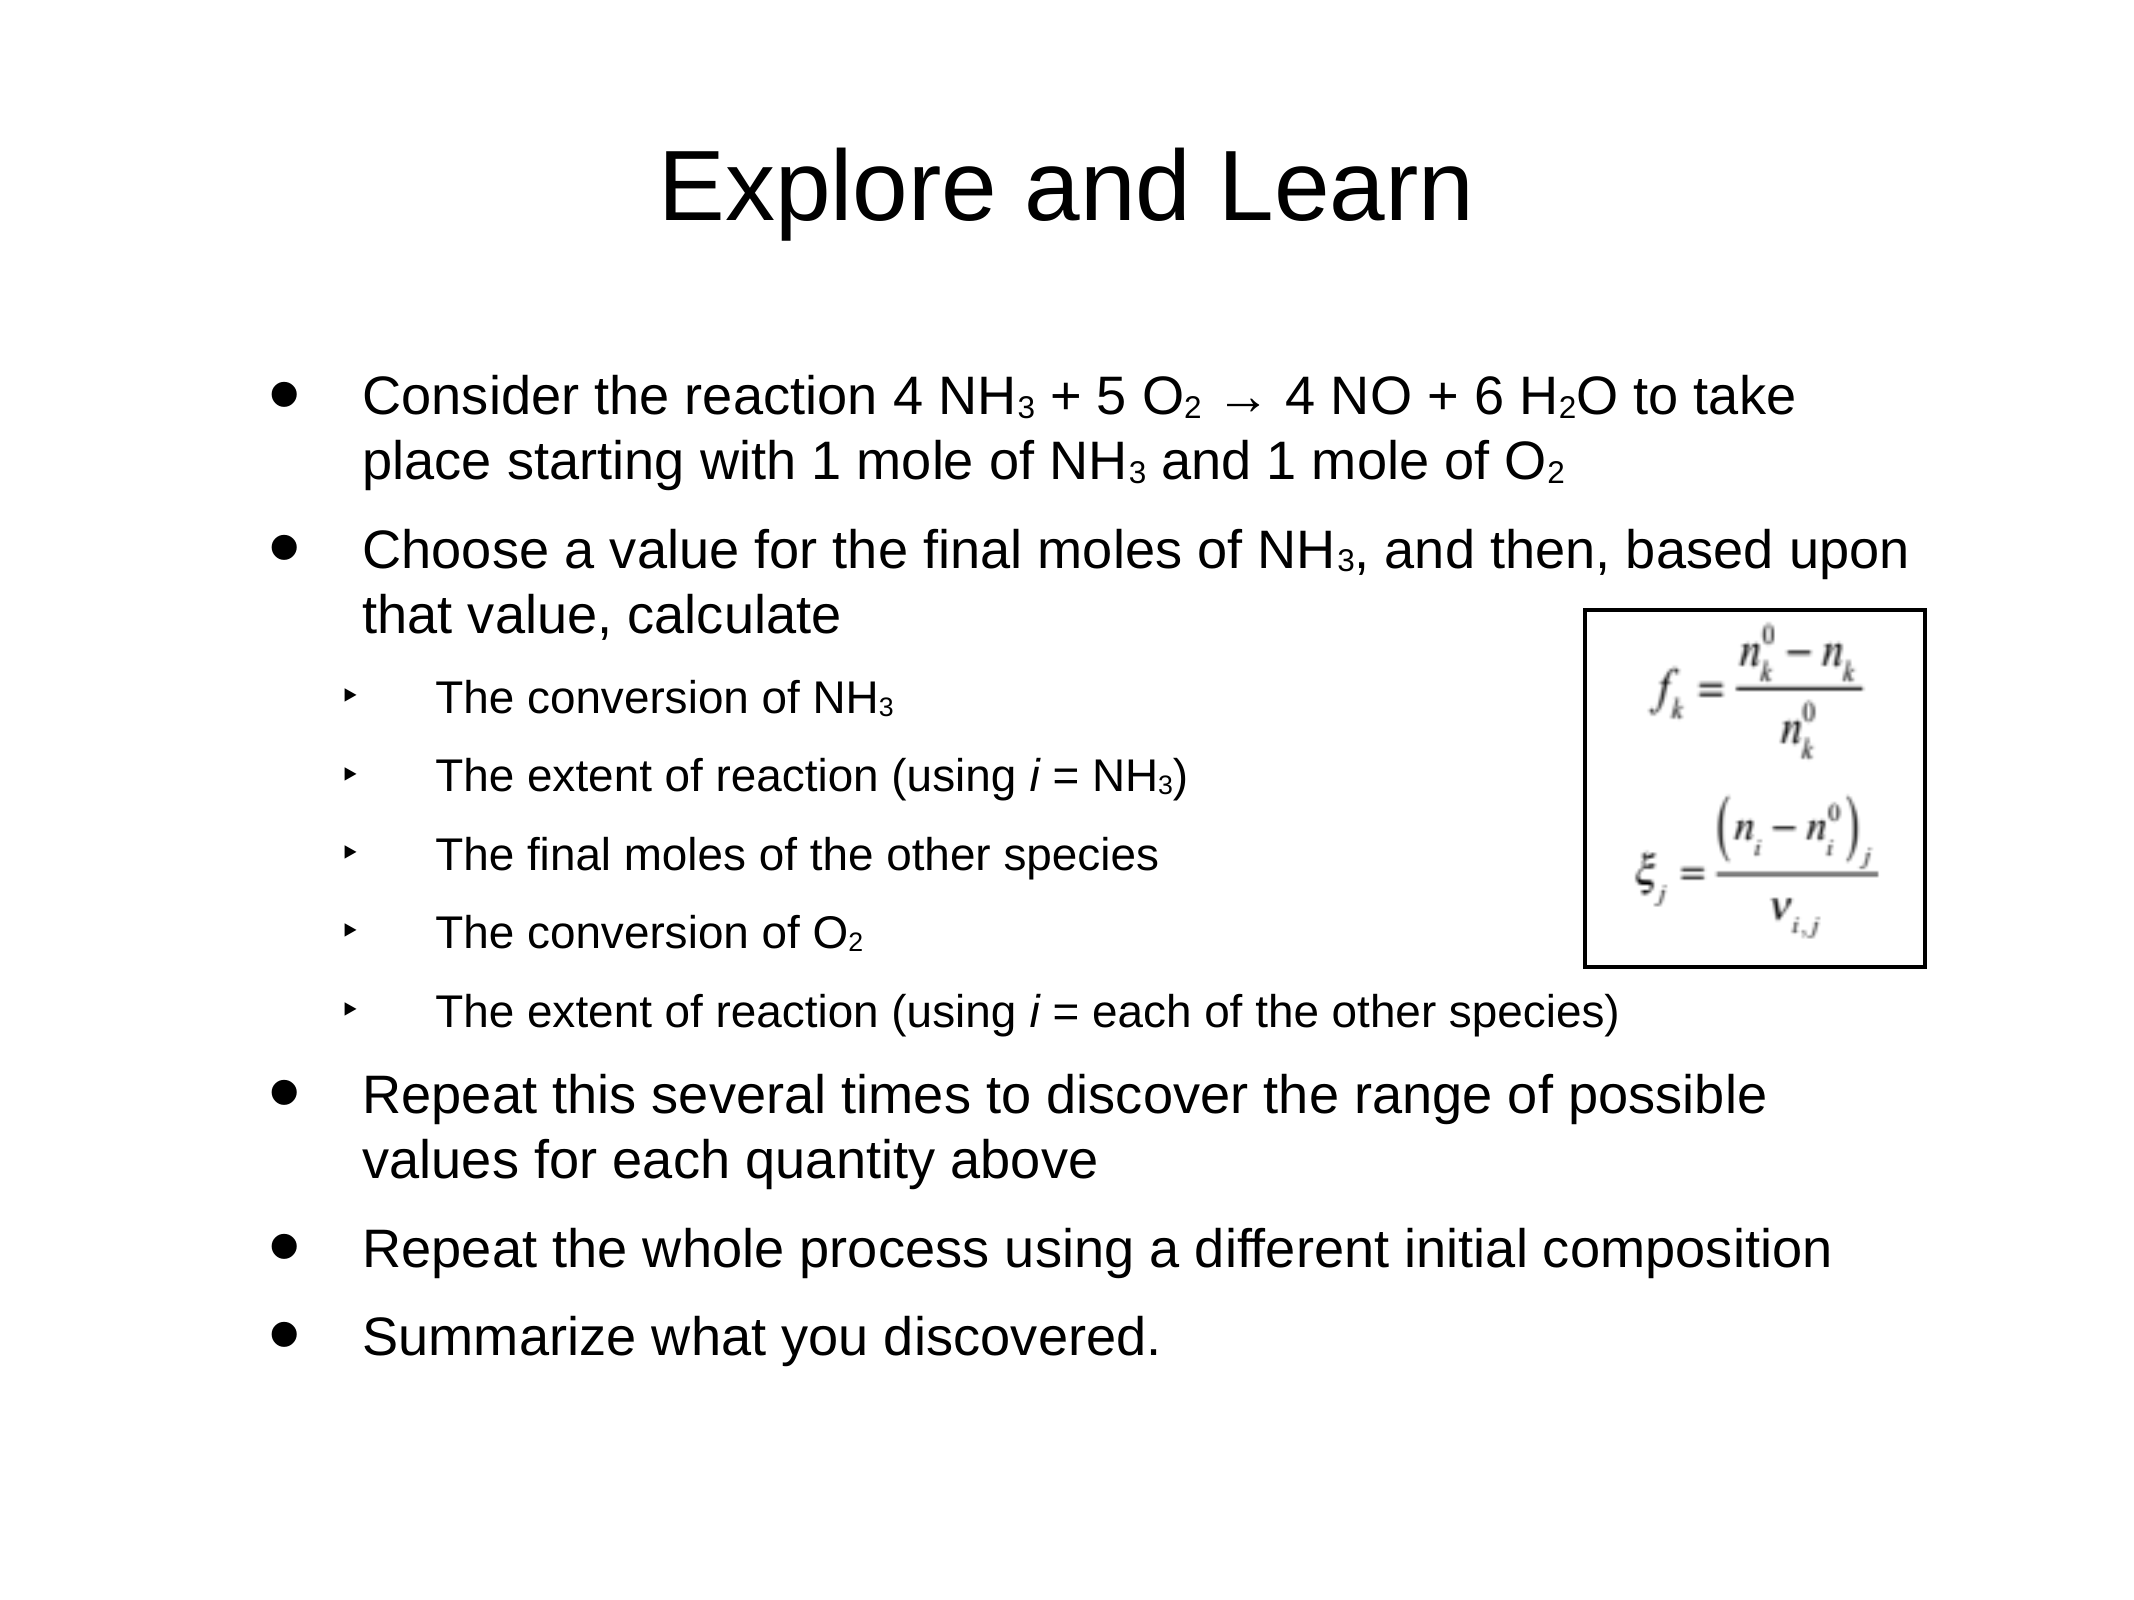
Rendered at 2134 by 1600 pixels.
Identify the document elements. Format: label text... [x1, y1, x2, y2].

title Explore and Learn [208, 41, 1925, 319]
list Consider the reaction 4 NH3 + 5 O2 → 4 NO + 6 H2O to take place starting with 1 mole of NH3 and 1 mole of O2 Choose a value for the final moles of NH3, and then, based upon that value, calculate The conversion of NH3 The extent of reaction (using i = NH3) The final moles of the other species The conversion of O2 The extent of reaction (using i = each of the other species) Repeat this several times to discover the range of possible values for each quantity above Repeat the whole process using a different initial composition Summarize what you discovered. [208, 335, 1925, 1392]
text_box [1585, 608, 1926, 967]
